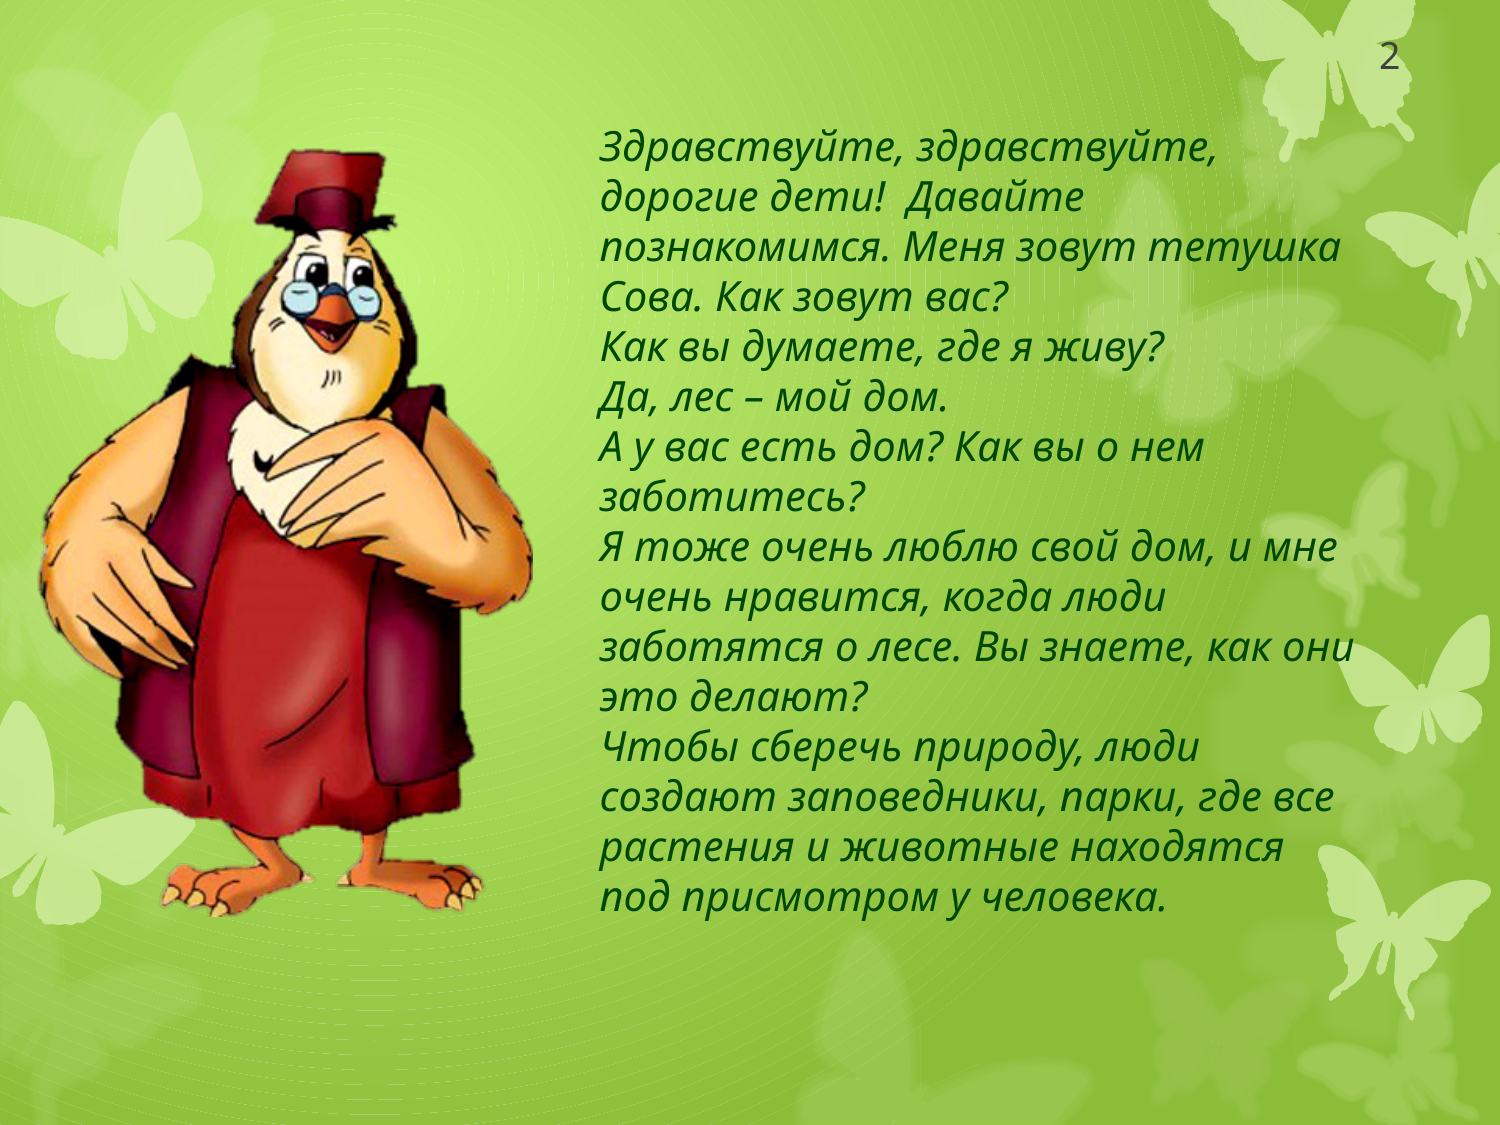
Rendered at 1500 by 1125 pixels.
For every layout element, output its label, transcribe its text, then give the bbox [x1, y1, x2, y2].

slide_number 2 [1364, 30, 1464, 91]
picture [36, 148, 533, 918]
title Здравствуйте, здравствуйте, дорогие дети! Давайте познакомимся. Меня зовут тетушка Сова. Как зовут вас? Как вы думаете, где я живу? Да, лес – мой дом. А у вас есть дом? Как вы о нем заботитесь? Я тоже очень люблю свой дом, и мне очень нравится, когда люди заботятся о лесе. Вы знаете, как они это делают? Чтобы сберечь природу, люди создают заповедники, парки, где все растения и животные находятся под присмотром у человека. [584, 444, 1377, 597]
